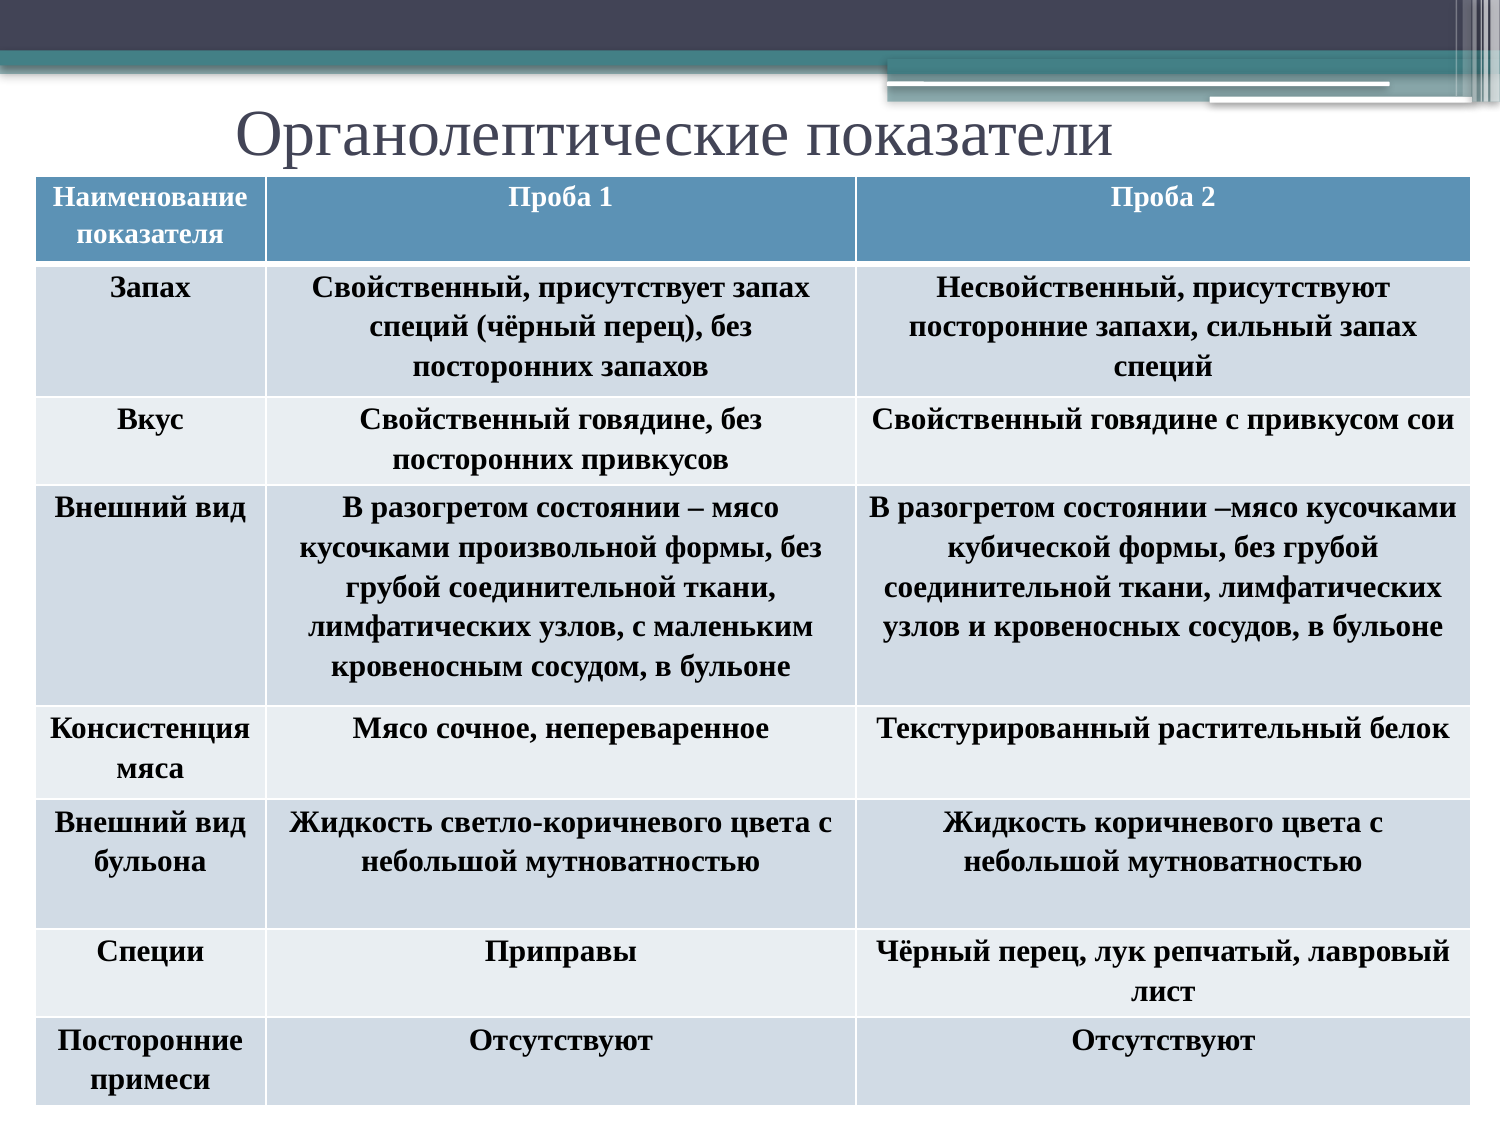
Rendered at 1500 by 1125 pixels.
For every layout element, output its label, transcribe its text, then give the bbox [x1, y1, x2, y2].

table_cell Свойственный говядине, без посторонних привкусов [267, 398, 855, 484]
table_cell Посторонние примеси [36, 1018, 265, 1105]
table_cell Чёрный перец, лук репчатый, лавровый лист [857, 930, 1470, 1016]
table_cell Жидкость светло-коричневого цвета с небольшой мутноватностью [267, 800, 855, 928]
table_cell Внешний вид бульона [36, 800, 265, 928]
table_header Наименование показателя [36, 177, 265, 261]
table_header Проба 1 [267, 177, 855, 261]
table_cell Вкус [36, 398, 265, 484]
table_cell В разогретом состоянии –мясо кусочками кубической формы, без грубой соединительной ткани, лимфатических узлов и кровеносных сосудов, в бульоне [857, 486, 1470, 705]
table_cell Запах [36, 267, 265, 396]
table_cell Свойственный, присутствует запах специй (чёрный перец), без посторонних запахов [267, 267, 855, 396]
title Органолептические показатели [0, 82, 1350, 176]
table_cell Отсутствуют [857, 1018, 1470, 1105]
table_cell Отсутствуют [267, 1018, 855, 1105]
table_cell Текстурированный растительный белок [857, 707, 1470, 798]
table_header Проба 2 [857, 177, 1470, 261]
table_cell Мясо сочное, непереваренное [267, 707, 855, 798]
table_cell Специи [36, 930, 265, 1016]
table_cell Консистенция мяса [36, 707, 265, 798]
table_cell В разогретом состоянии – мясо кусочками произвольной формы, без грубой соединительной ткани, лимфатических узлов, с маленьким кровеносным сосудом, в бульоне [267, 486, 855, 705]
table_cell Приправы [267, 930, 855, 1016]
table_cell Несвойственный, присутствуют посторонние запахи, сильный запах специй [857, 267, 1470, 396]
table_cell Жидкость коричневого цвета с небольшой мутноватностью [857, 800, 1470, 928]
table_cell Свойственный говядине с привкусом сои [857, 398, 1470, 484]
table_cell Внешний вид [36, 486, 265, 705]
